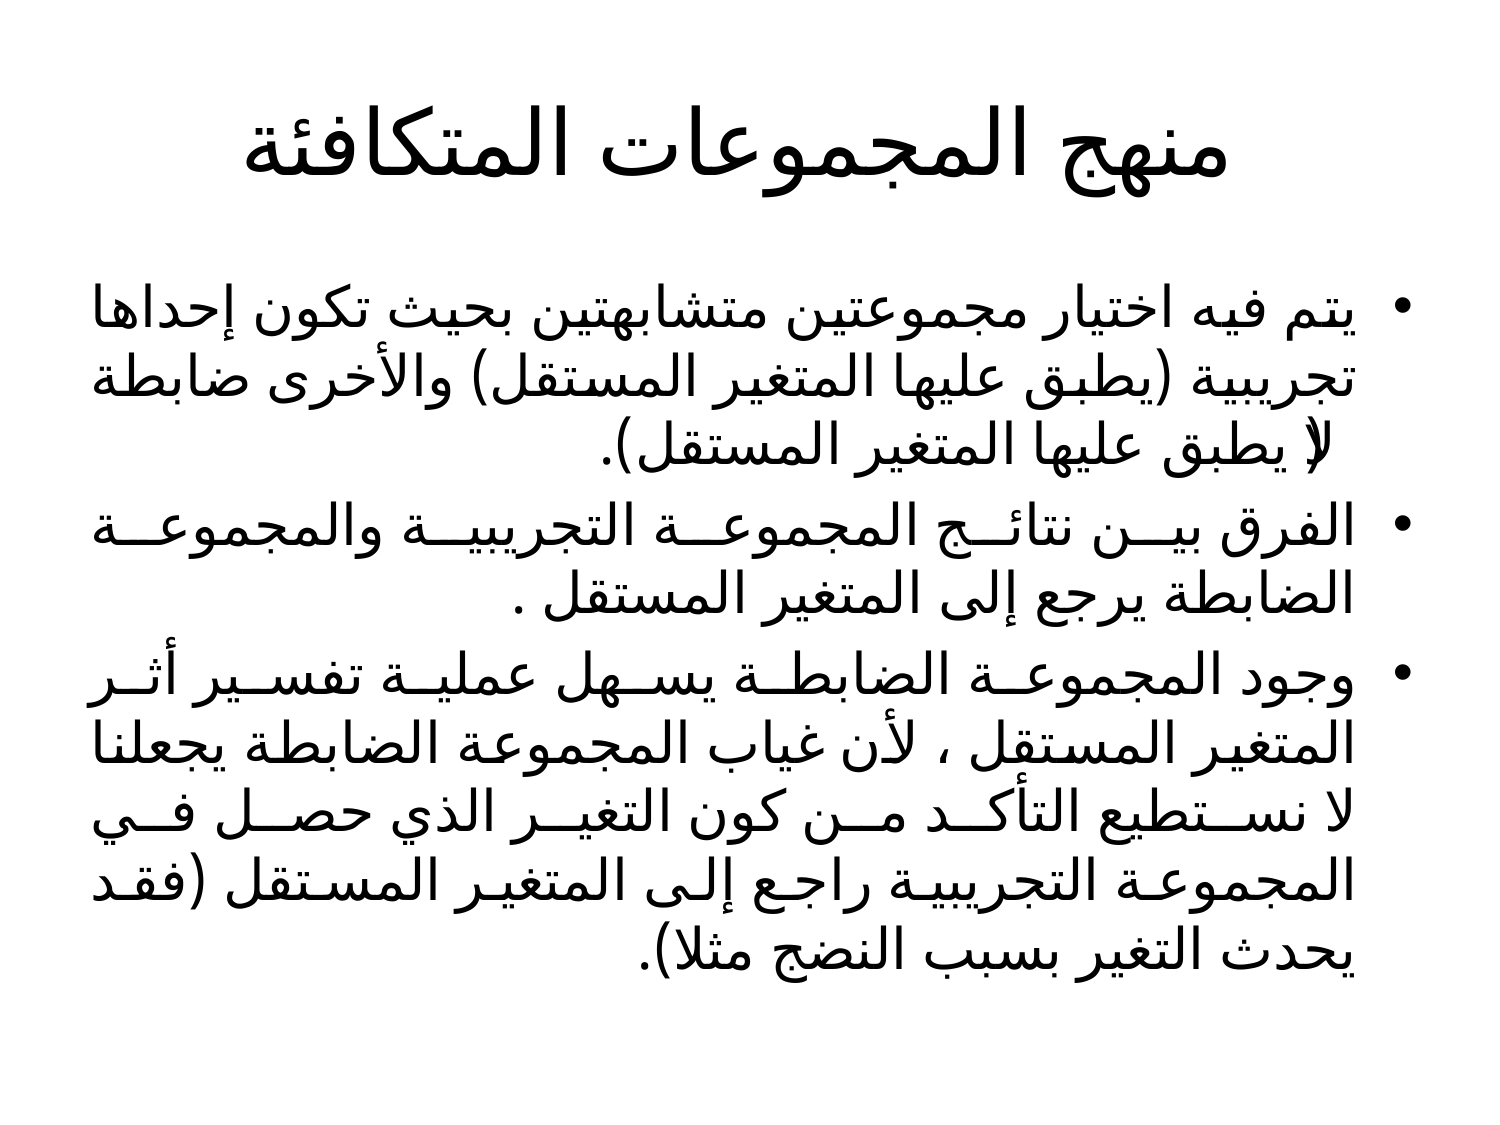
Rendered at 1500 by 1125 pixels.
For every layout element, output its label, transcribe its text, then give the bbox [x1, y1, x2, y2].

title منهج المجموعات المتكافئة [75, 45, 1425, 233]
list يتم فيه اختيار مجموعتين متشابهتين بحيث تكون إحداها تجريبية (يطبق عليها المتغير المستقل) والأخرى ضابطة (لا يطبق عليها المتغير المستقل). الفرق بين نتائج المجموعة التجريبية والمجموعة الضابطة يرجع إلى المتغير المستقل . وجود المجموعة الضابطة يسهل عملية تفسير أثر المتغير المستقل ، لأن غياب المجموعة الضابطة يجعلنا لا نستطيع التأكد من كون التغير الذي حصل في المجموعة التجريبية راجع إلى المتغير المستقل (فقد يحدث التغير بسبب النضج مثلا). [75, 262, 1425, 1005]
